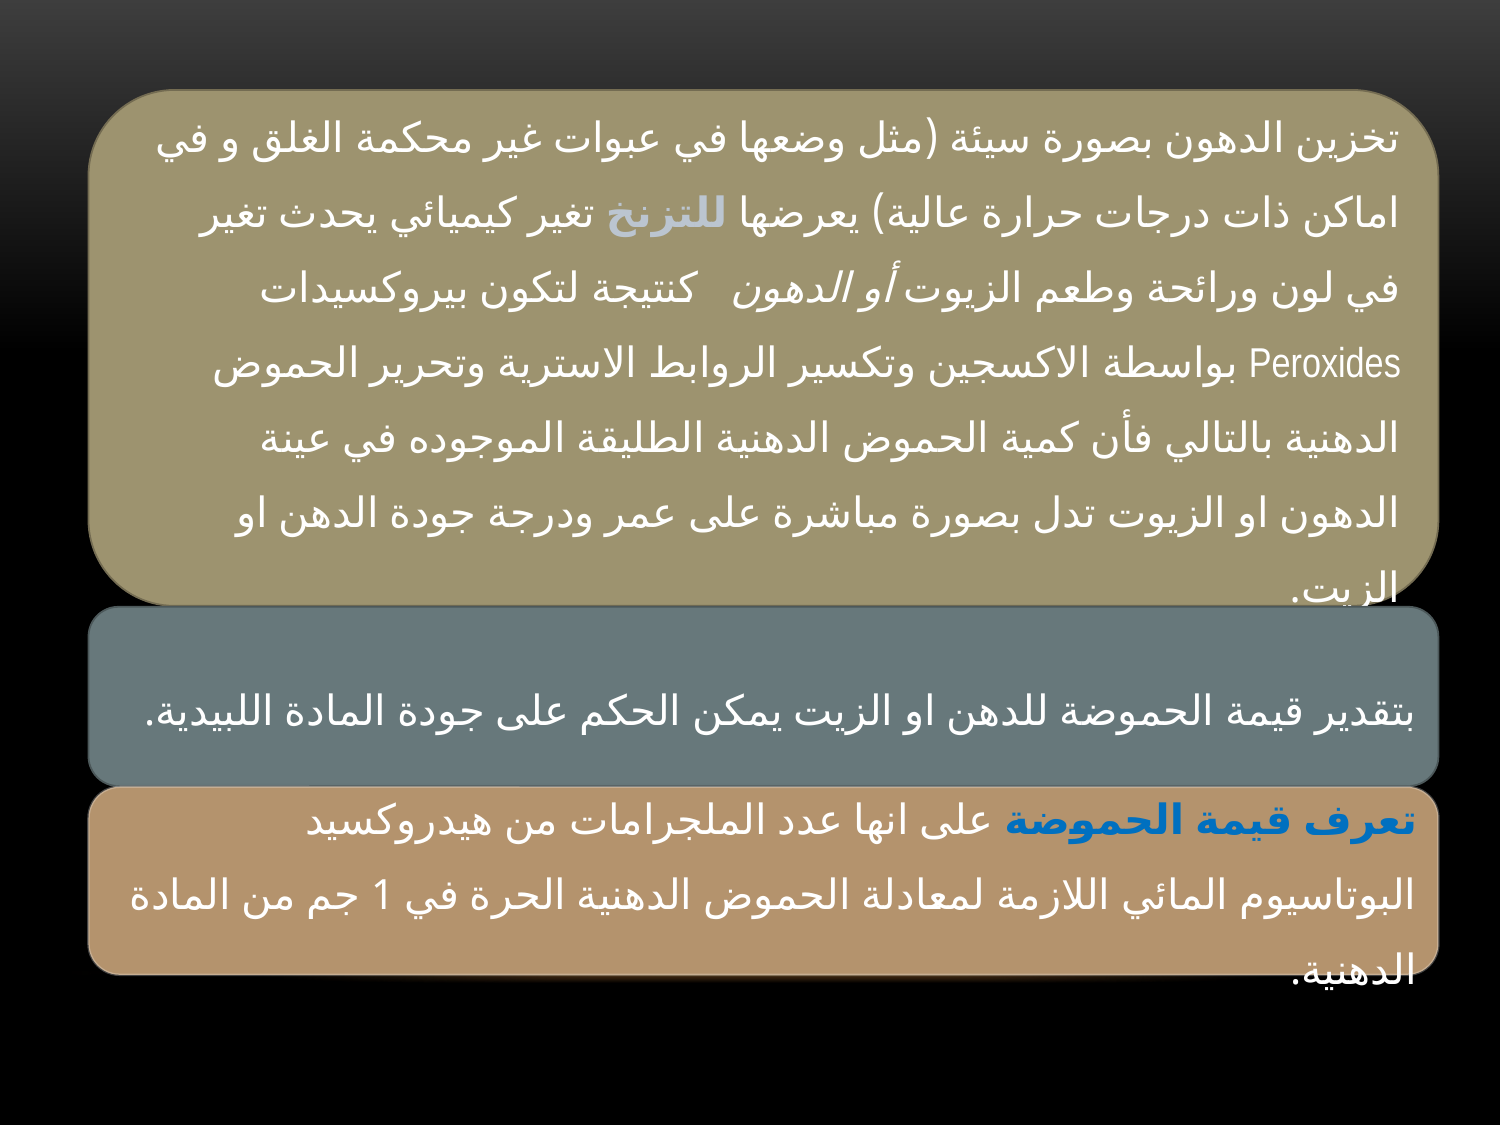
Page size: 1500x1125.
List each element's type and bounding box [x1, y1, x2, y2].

list [88, 89, 1439, 976]
picture [0, 0, 1500, 1125]
